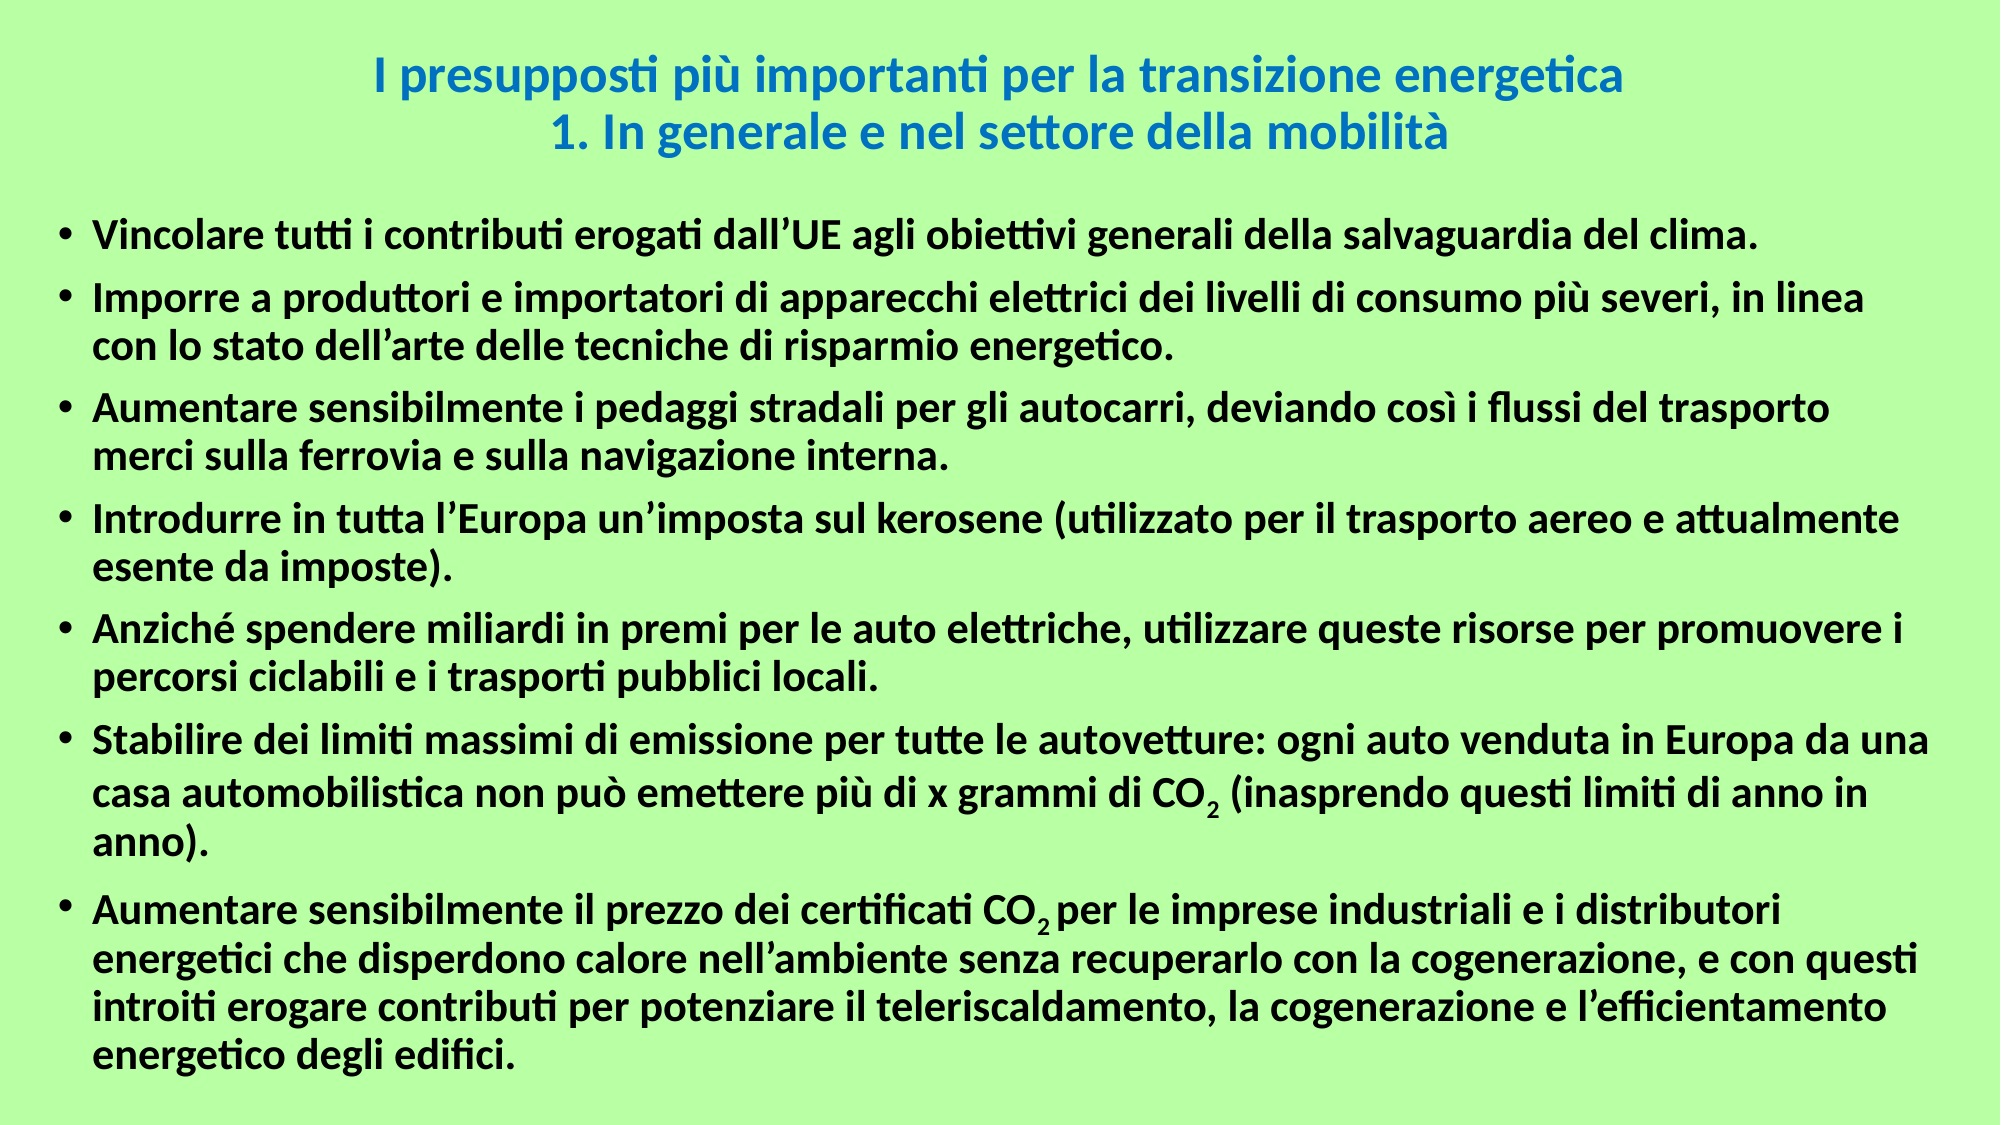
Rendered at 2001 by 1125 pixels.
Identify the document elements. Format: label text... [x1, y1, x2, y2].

text_box I presupposti più importanti per la transizione energetica 1. In generale e nel settore della mobilità [137, 37, 1863, 171]
text_box Vincolare tutti i contributi erogati dall’UE agli obiettivi generali della salvaguardia del clima. Imporre a produttori e importatori di apparecchi elettrici dei livelli di consumo più severi, in linea con lo stato dell’arte delle tecniche di risparmio energetico. Aumentare sensibilmente i pedaggi stradali per gli autocarri, deviando così i flussi del trasporto merci sulla ferrovia e sulla navigazione interna. Introdurre in tutta l’Europa un’imposta sul kerosene (utilizzato per il trasporto aereo e attualmente esente da imposte). Anziché spendere miliardi in premi per le auto elettriche, utilizzare queste risorse per promuovere i percorsi ciclabili e i trasporti pubblici locali. Stabilire dei limiti massimi di emissione per tutte le autovetture: ogni auto venduta in Europa da una casa automobilistica non può emettere più di x grammi di CO2 (inasprendo questi limiti di anno in anno). Aumentare sensibilmente il prezzo dei certificati CO2 per le imprese industriali e i distributori energetici che disperdono calore nell’ambiente senza recuperarlo con la cogenerazione, e con questi introiti erogare contributi per potenziare il teleriscaldamento, la cogenerazione e l’efficientamento energetico degli edifici. [43, 204, 1957, 1092]
